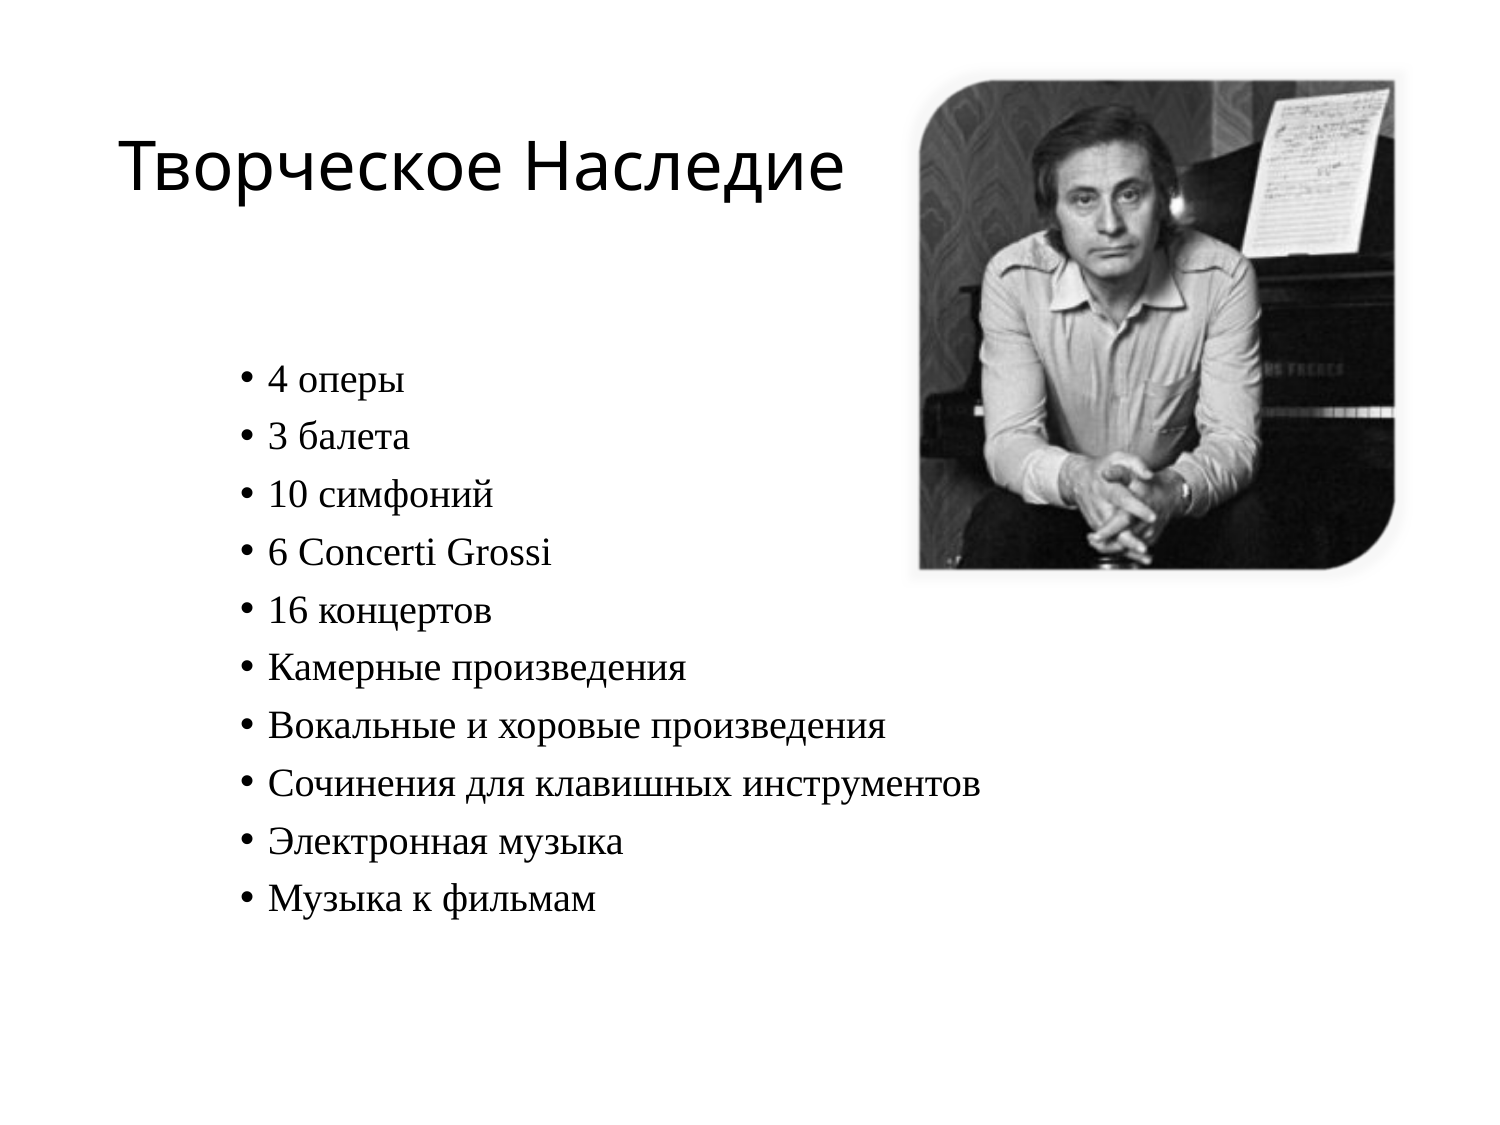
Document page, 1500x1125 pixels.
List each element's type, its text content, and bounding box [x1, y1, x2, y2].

picture [917, 78, 1397, 572]
list 4 оперы 3 балета 10 симфоний 6 Concerti Grossi 16 концертов Камерные произведения Вокальные и хоровые произведения Сочинения для клавишных инструментов Электронная музыка Музыка к фильмам [225, 349, 1275, 929]
title Творческое Наследие [103, 59, 1397, 278]
